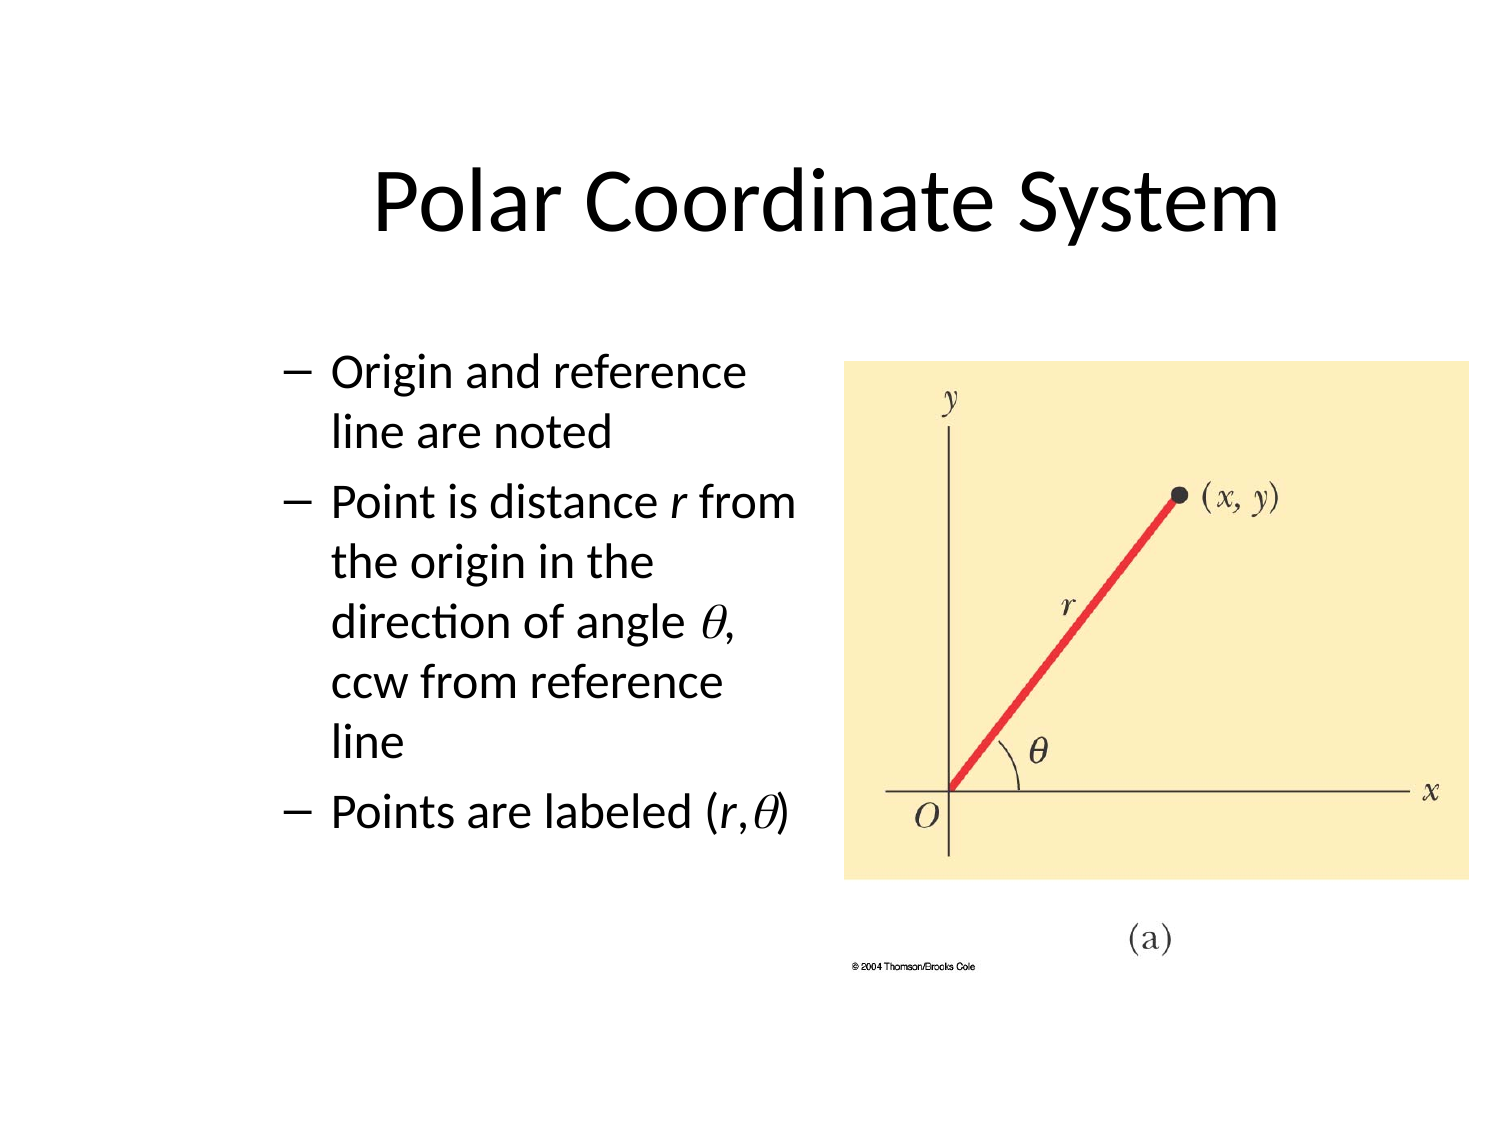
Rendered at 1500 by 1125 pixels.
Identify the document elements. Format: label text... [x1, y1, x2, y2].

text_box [843, 361, 1470, 975]
list Origin and reference line are noted Point is distance r from the origin in the direction of angle , ccw from reference line Points are labeled (r,) [193, 331, 819, 1006]
title Polar Coordinate System [188, 101, 1468, 289]
